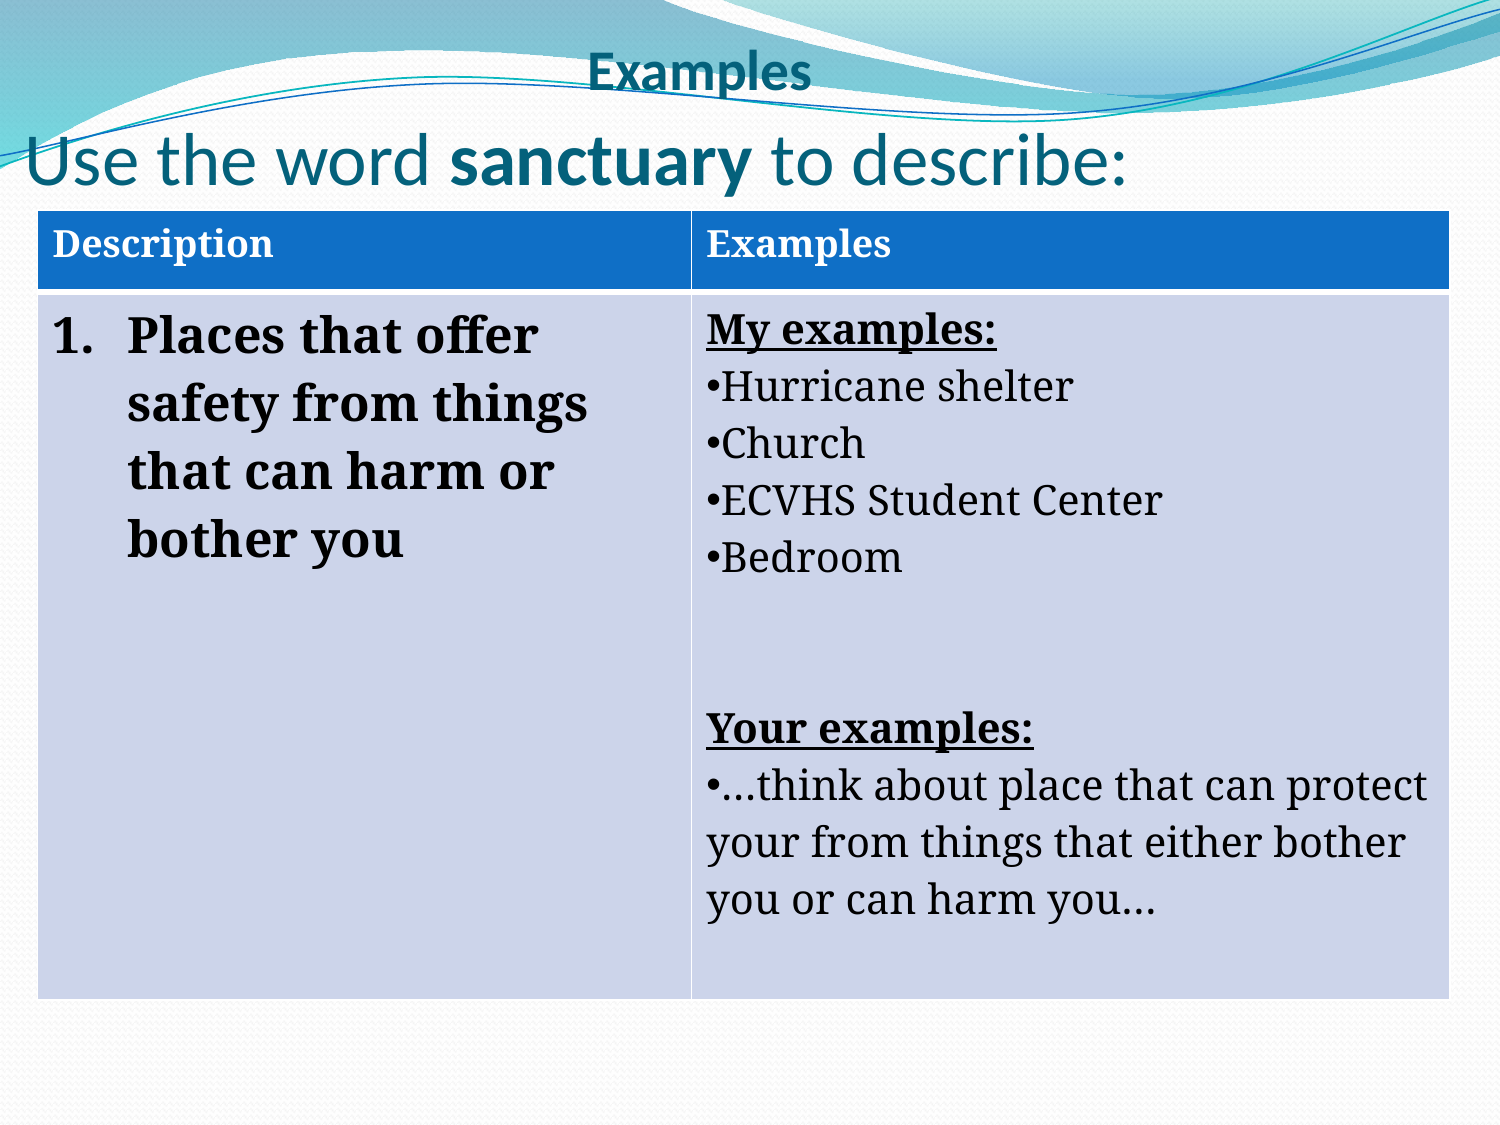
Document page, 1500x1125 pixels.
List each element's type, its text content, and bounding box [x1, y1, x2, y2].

text_box Examples [0, 24, 1400, 138]
table_header Examples [692, 211, 1449, 289]
table_cell Places that offer safety from things that can harm or bother you [38, 295, 691, 999]
table_cell My examples: Hurricane shelter Church ECVHS Student Center Bedroom Your examples: …think about place that can protect your from things that either bother you or can harm you… [692, 295, 1449, 999]
title Use the word sanctuary to describe: [24, 99, 1413, 200]
table_header Description [38, 211, 691, 289]
